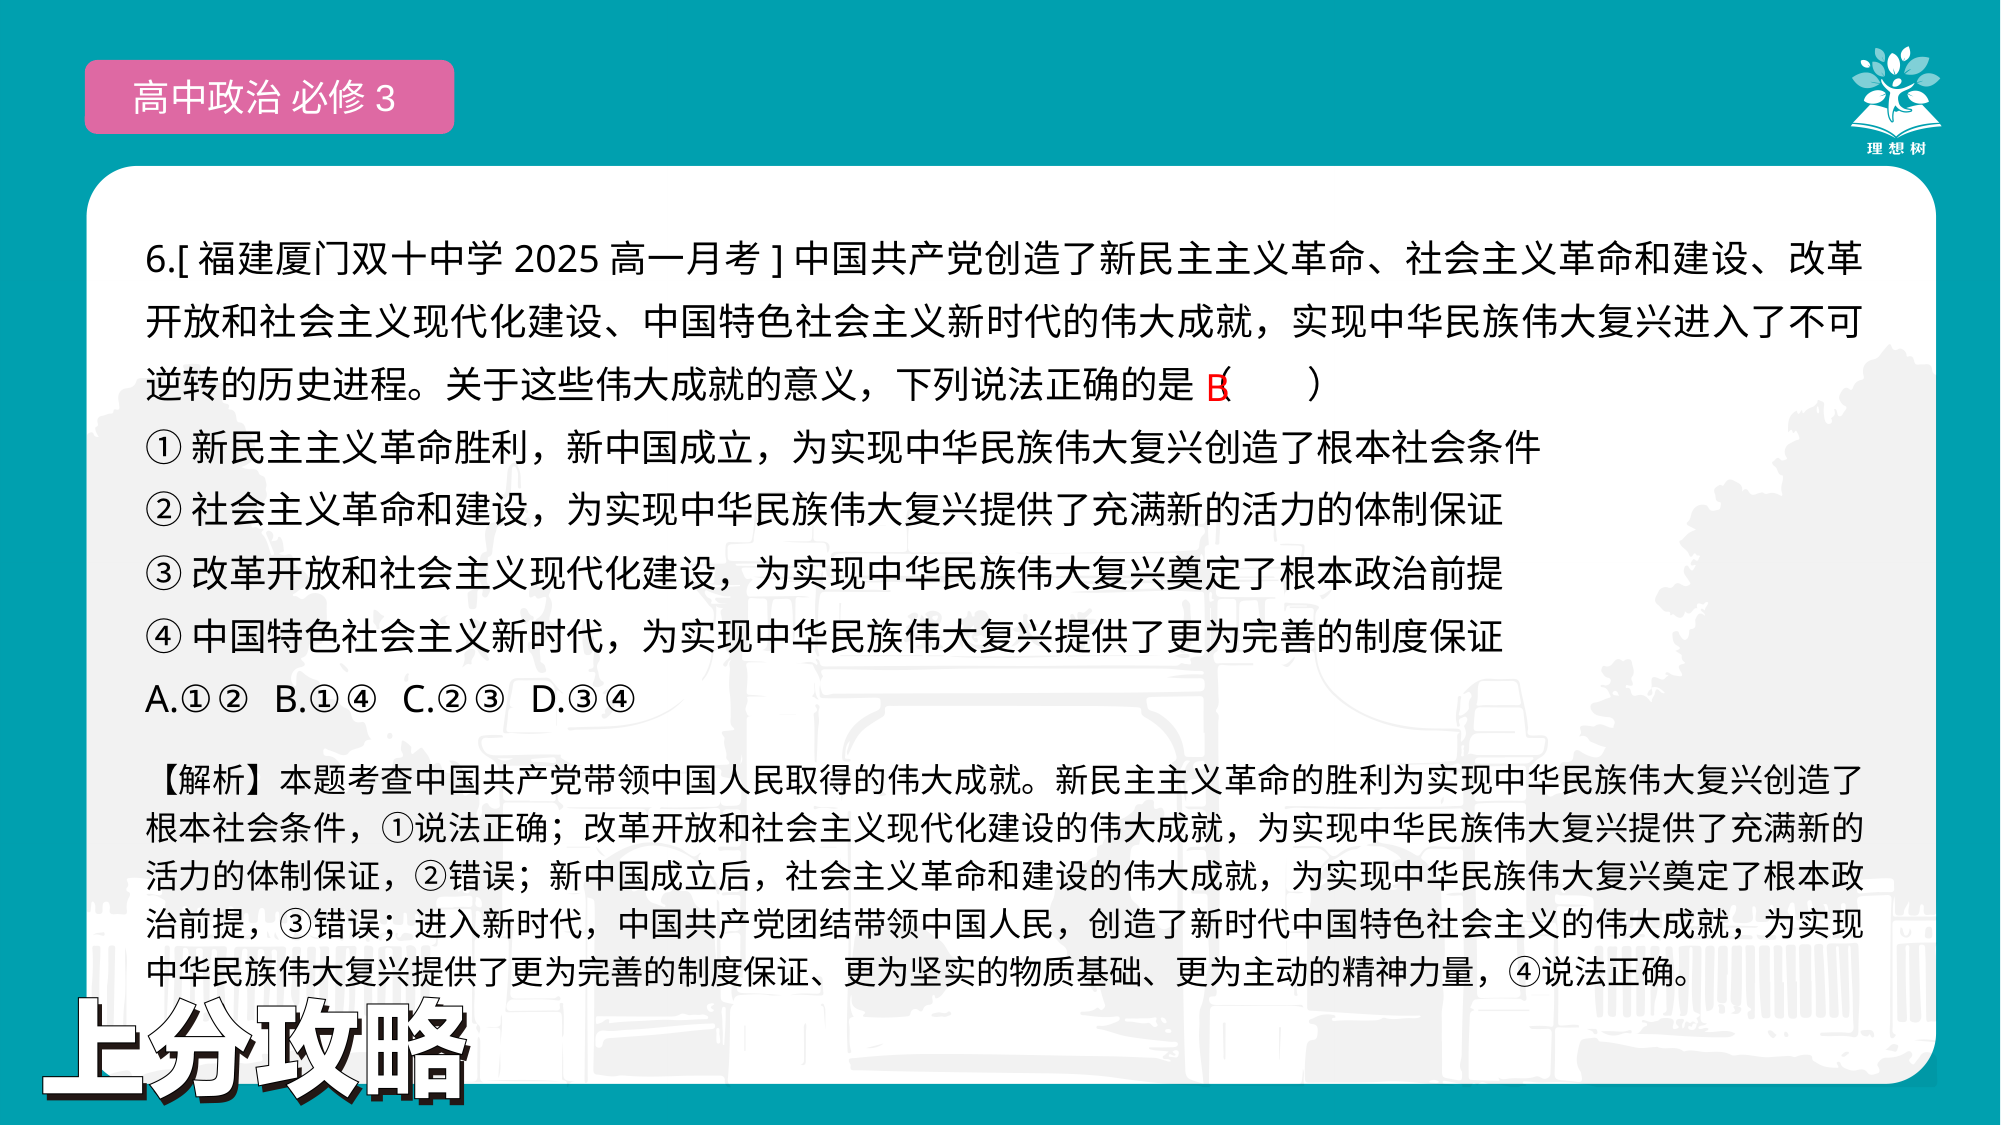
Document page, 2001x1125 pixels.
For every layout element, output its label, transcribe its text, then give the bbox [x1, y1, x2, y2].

text_box 【解析】本题考查中国共产党带领中国人民取得的伟大成就。新民主主义革命的胜利为实现中华民族伟大复兴创造了根本社会条件，①说法正确；改革开放和社会主义现代化建设的伟大成就，为实现中华民族伟大复兴提供了充满新的活力的体制保证，②错误；新中国成立后，社会主义革命和建设的伟大成就，为实现中华民族伟大复兴奠定了根本政治前提，③错误；进入新时代，中国共产党团结带领中国人民，创造了新时代中国特色社会主义的伟大成就，为实现中华民族伟大复兴提供了更为完善的制度保证、更为坚实的物质基础、更为主动的精神力量，④说法正确。 [130, 743, 1880, 999]
text_box 高中政治 必修3 [83, 58, 456, 135]
text_box 6.[福建厦门双十中学2025高一月考]中国共产党创造了新民主主义革命、社会主义革命和建设、改革开放和社会主义现代化建设、中国特色社会主义新时代的伟大成就，实现中华民族伟大复兴进入了不可逆转的历史进程。关于这些伟大成就的意义，下列说法正确的是（ ） ①新民主主义革命胜利，新中国成立，为实现中华民族伟大复兴创造了根本社会条件 ②社会主义革命和建设，为实现中华民族伟大复兴提供了充满新的活力的体制保证 ③改革开放和社会主义现代化建设，为实现中华民族伟大复兴奠定了根本政治前提 ④中国特色社会主义新时代，为实现中华民族伟大复兴提供了更为完善的制度保证 A.①② B.①④ C.②③ D.③④ [130, 209, 1880, 728]
text_box B [1180, 334, 1298, 417]
picture [0, 0, 2001, 1125]
